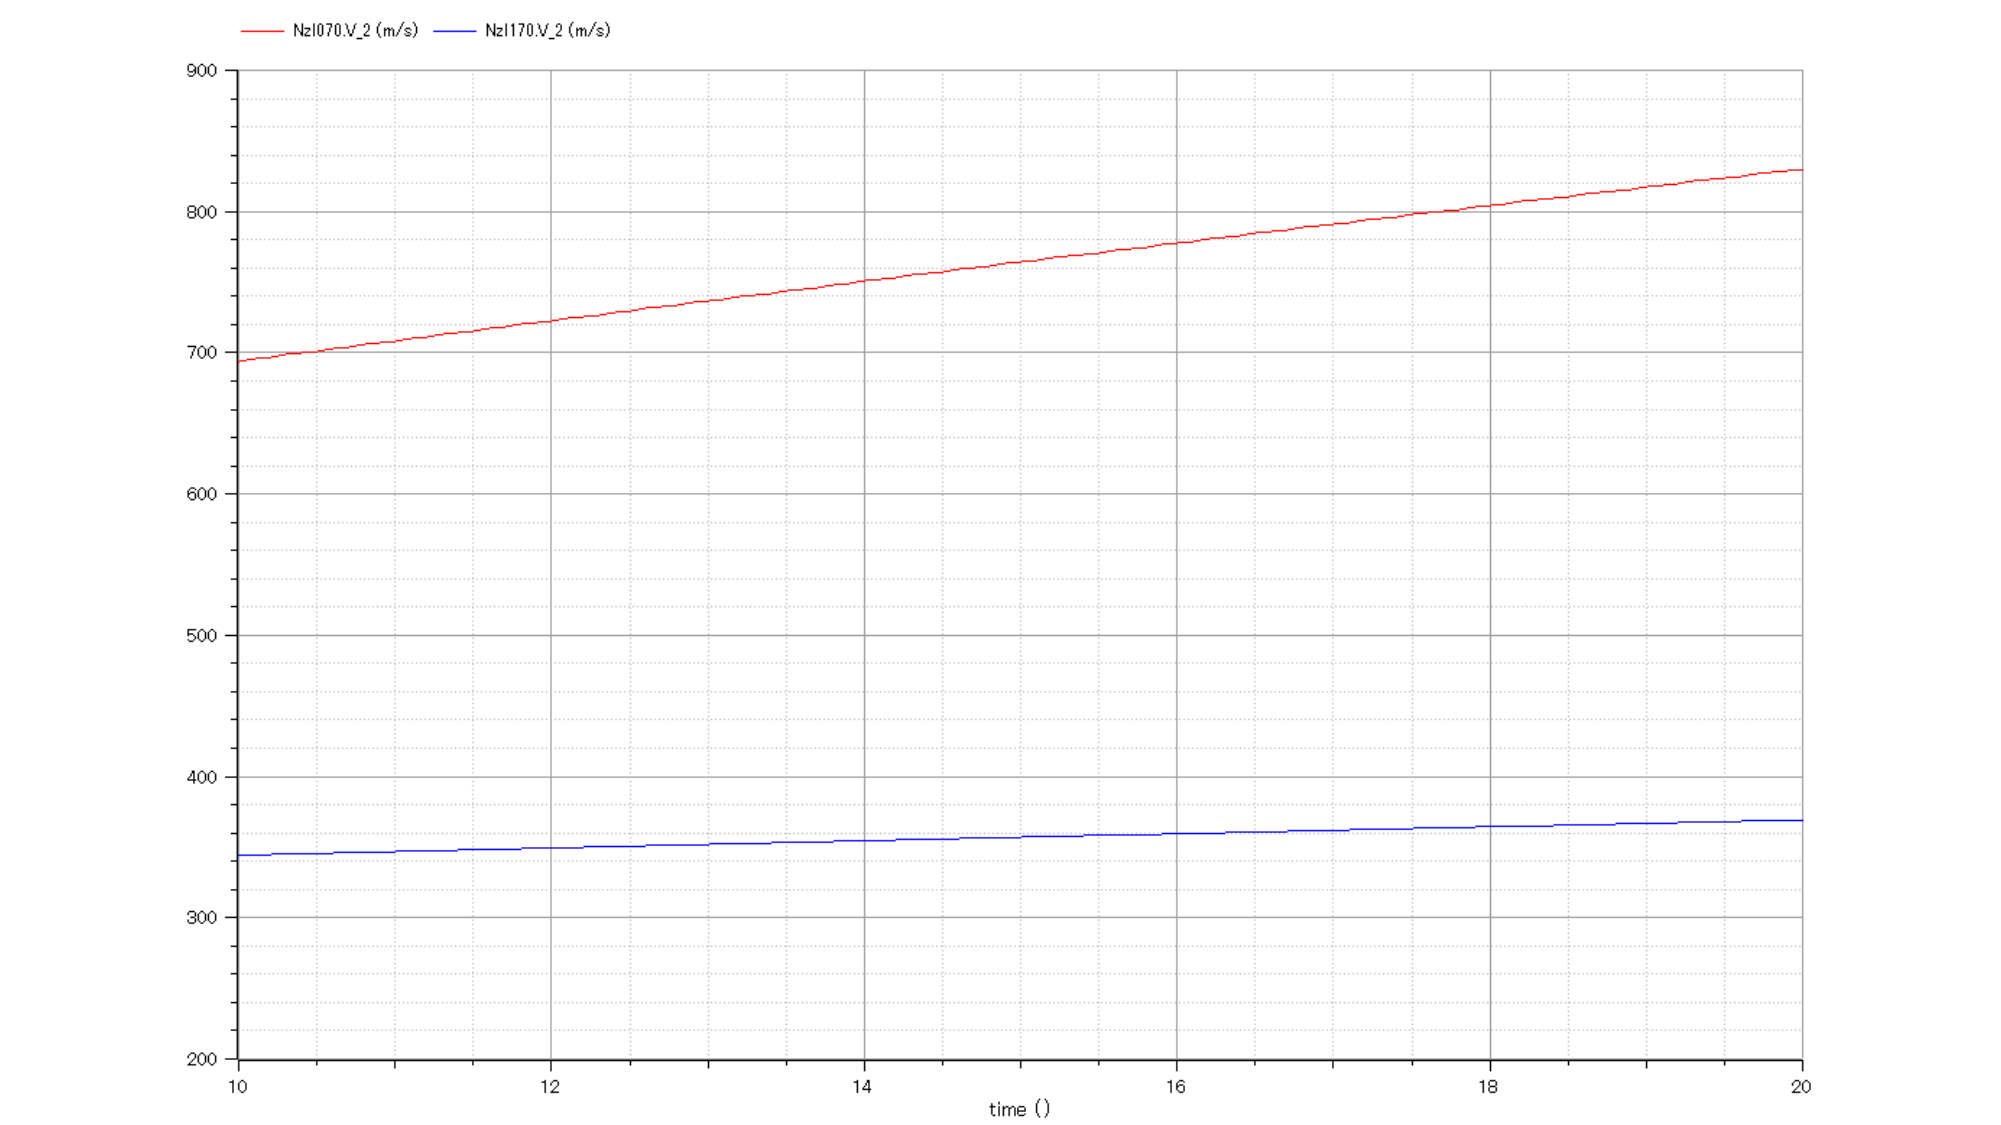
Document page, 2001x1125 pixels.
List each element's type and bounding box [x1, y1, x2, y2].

picture [179, 0, 1821, 1125]
